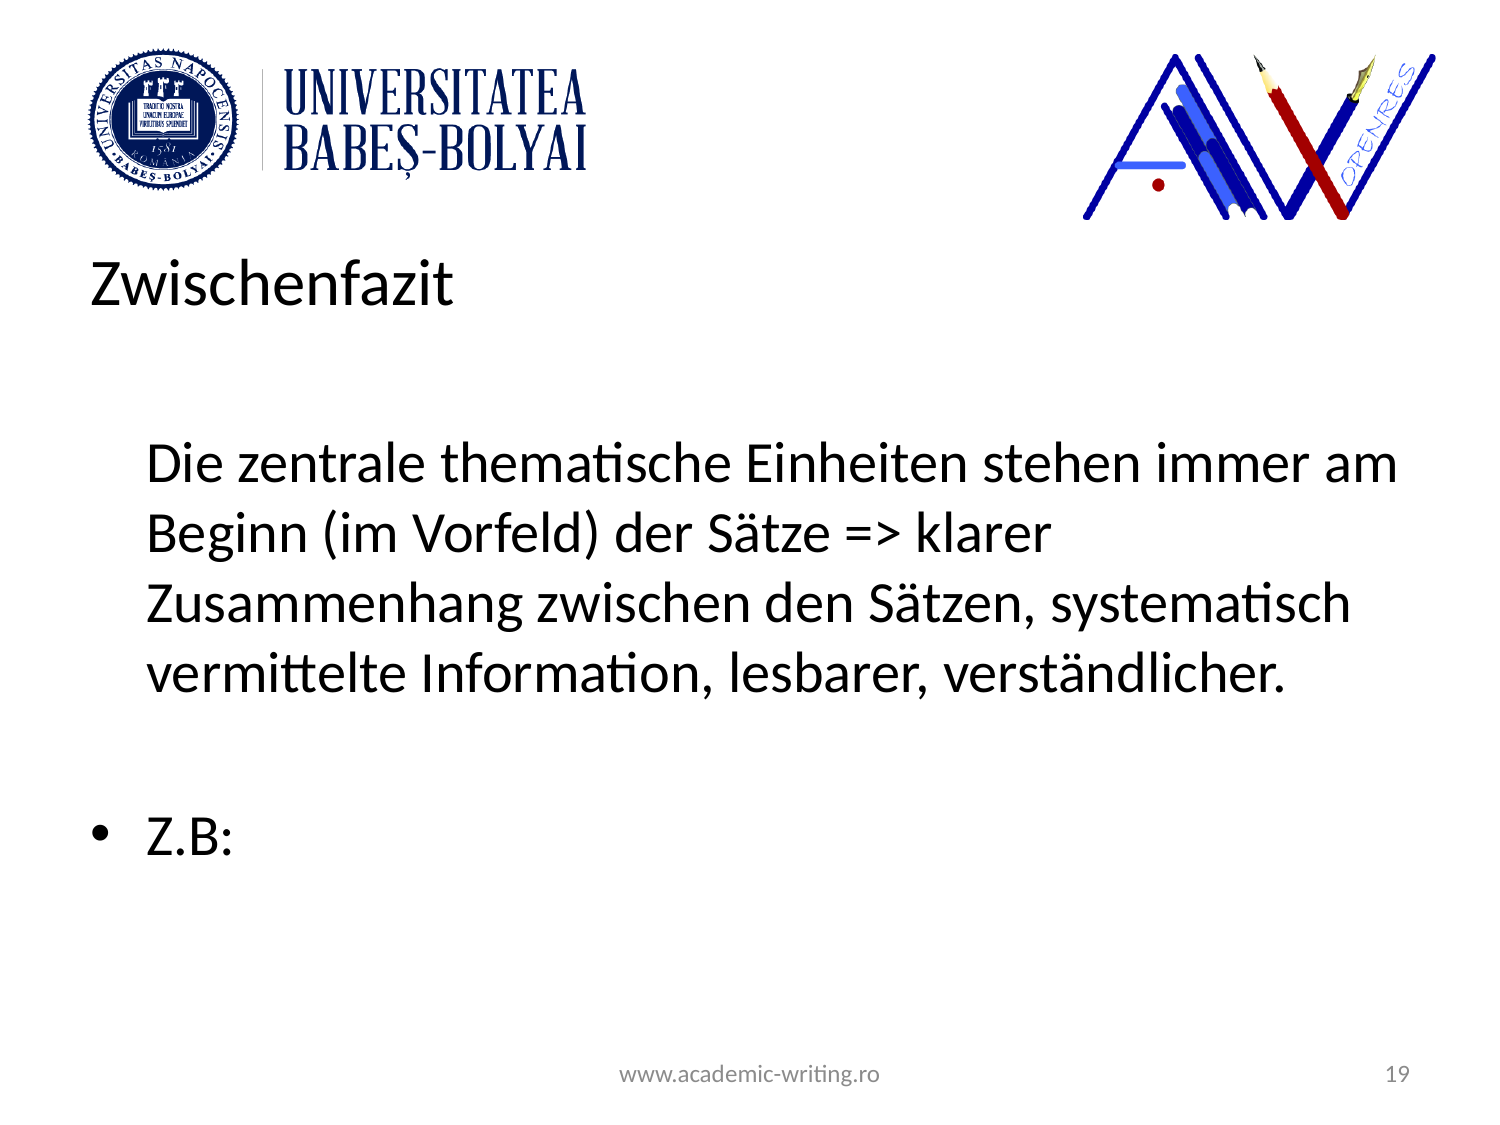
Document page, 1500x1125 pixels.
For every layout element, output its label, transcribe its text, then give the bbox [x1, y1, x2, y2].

footer www.academic-writing.ro [512, 1042, 988, 1103]
list Zwischenfazit Die zentrale thematische Einheiten stehen immer am Beginn (im Vorfeld) der Sätze => klarer Zusammenhang zwischen den Sätzen, systematisch vermittelte Information, lesbarer, verständlicher. Z.B: [75, 231, 1425, 975]
slide_number 19 [1074, 1042, 1425, 1103]
picture [1083, 54, 1436, 220]
picture [76, 42, 597, 197]
